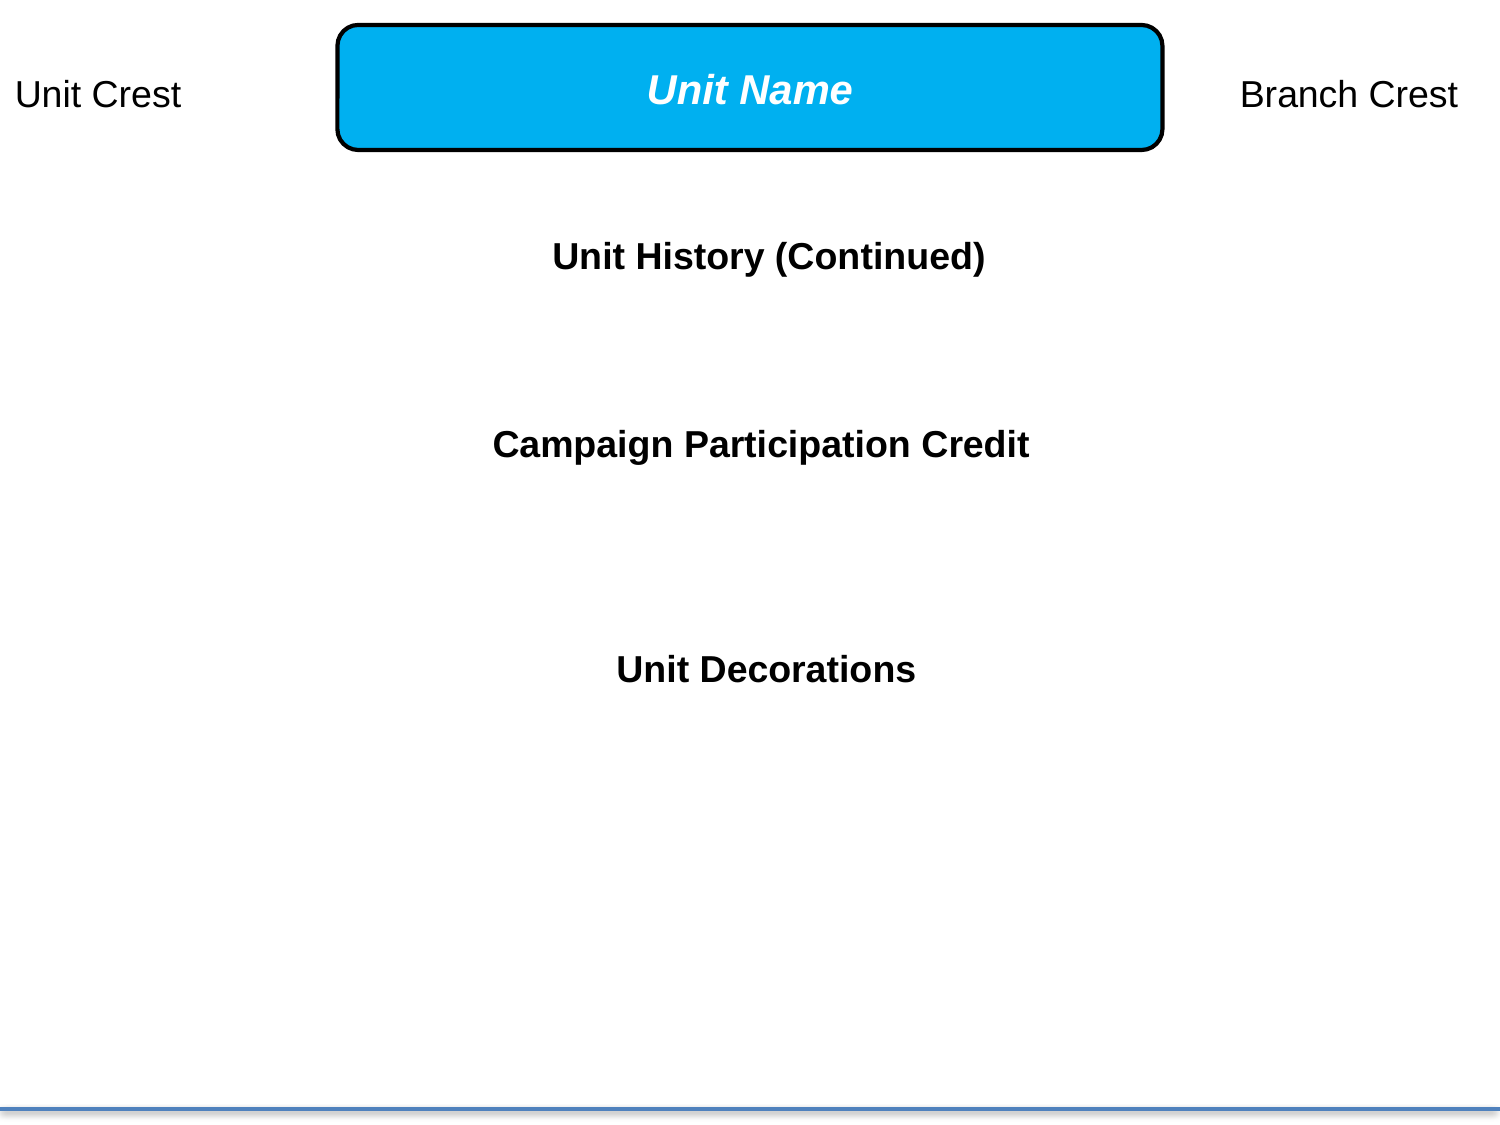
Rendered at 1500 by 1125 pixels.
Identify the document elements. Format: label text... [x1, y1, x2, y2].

text_box Unit History (Continued) [537, 224, 1041, 285]
text_box Unit Decorations [601, 637, 932, 698]
text_box Branch Crest [1224, 62, 1488, 123]
text_box Campaign Participation Credit [477, 412, 1046, 473]
text_box Unit Name [335, 22, 1165, 153]
text_box Unit Crest [0, 62, 238, 123]
